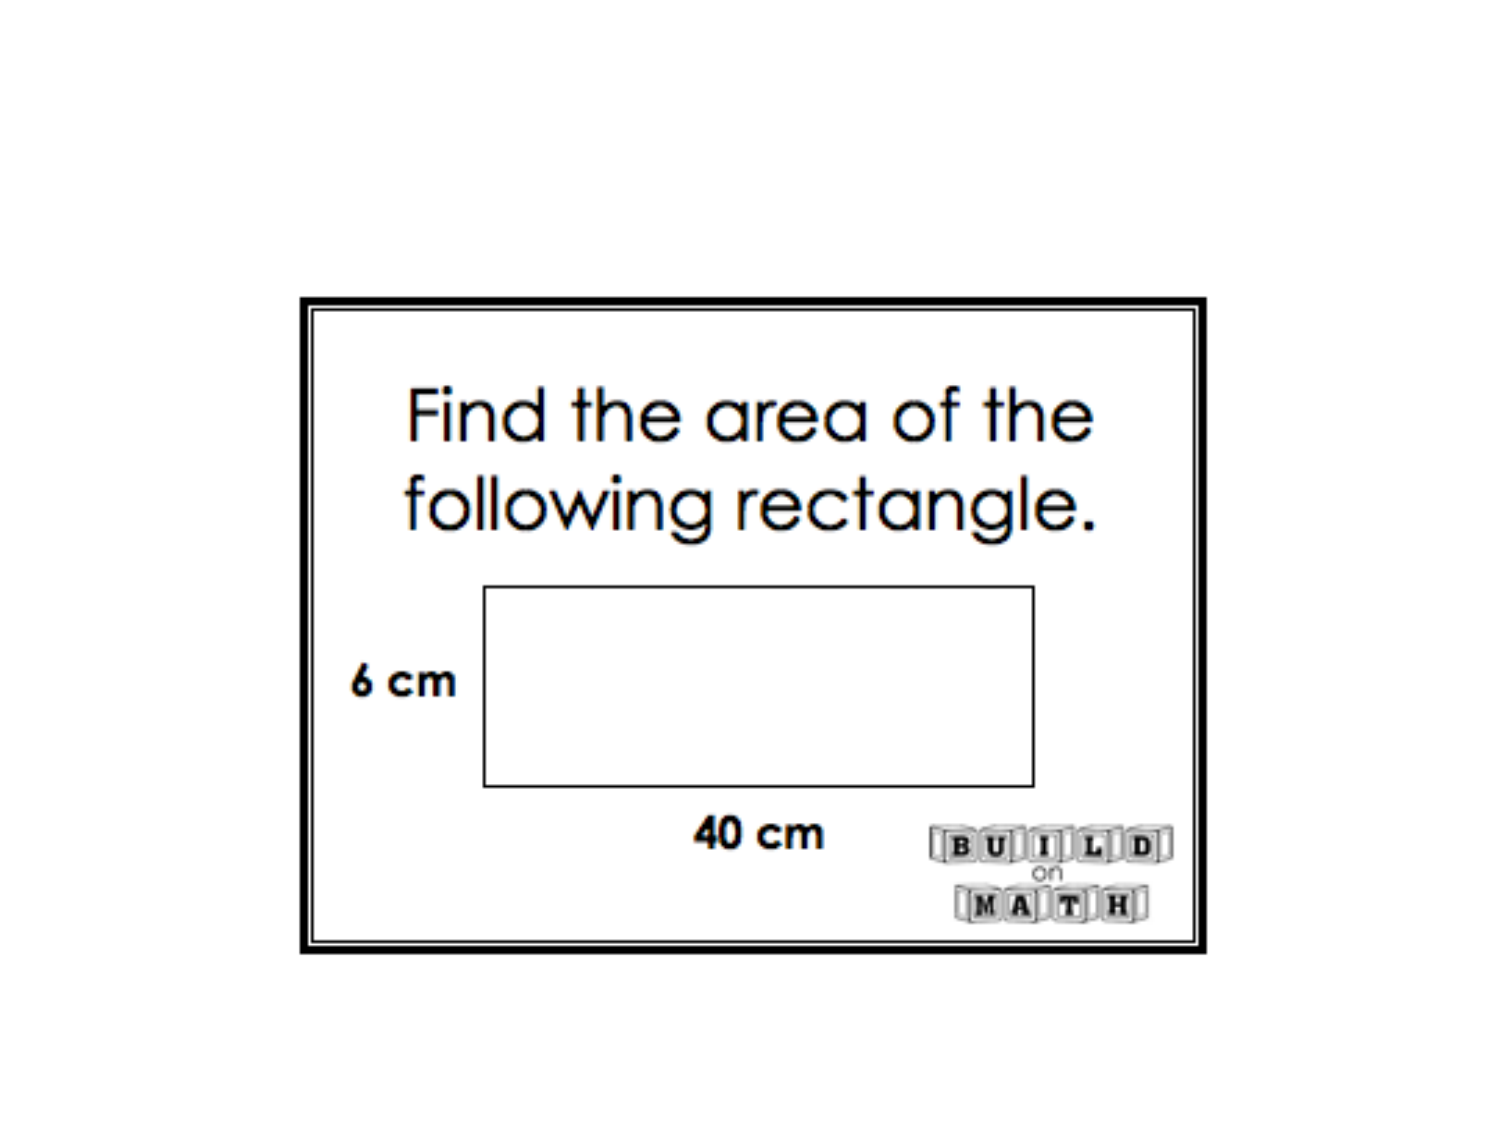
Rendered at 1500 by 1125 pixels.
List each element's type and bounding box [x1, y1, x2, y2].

list [74, 262, 1426, 1006]
